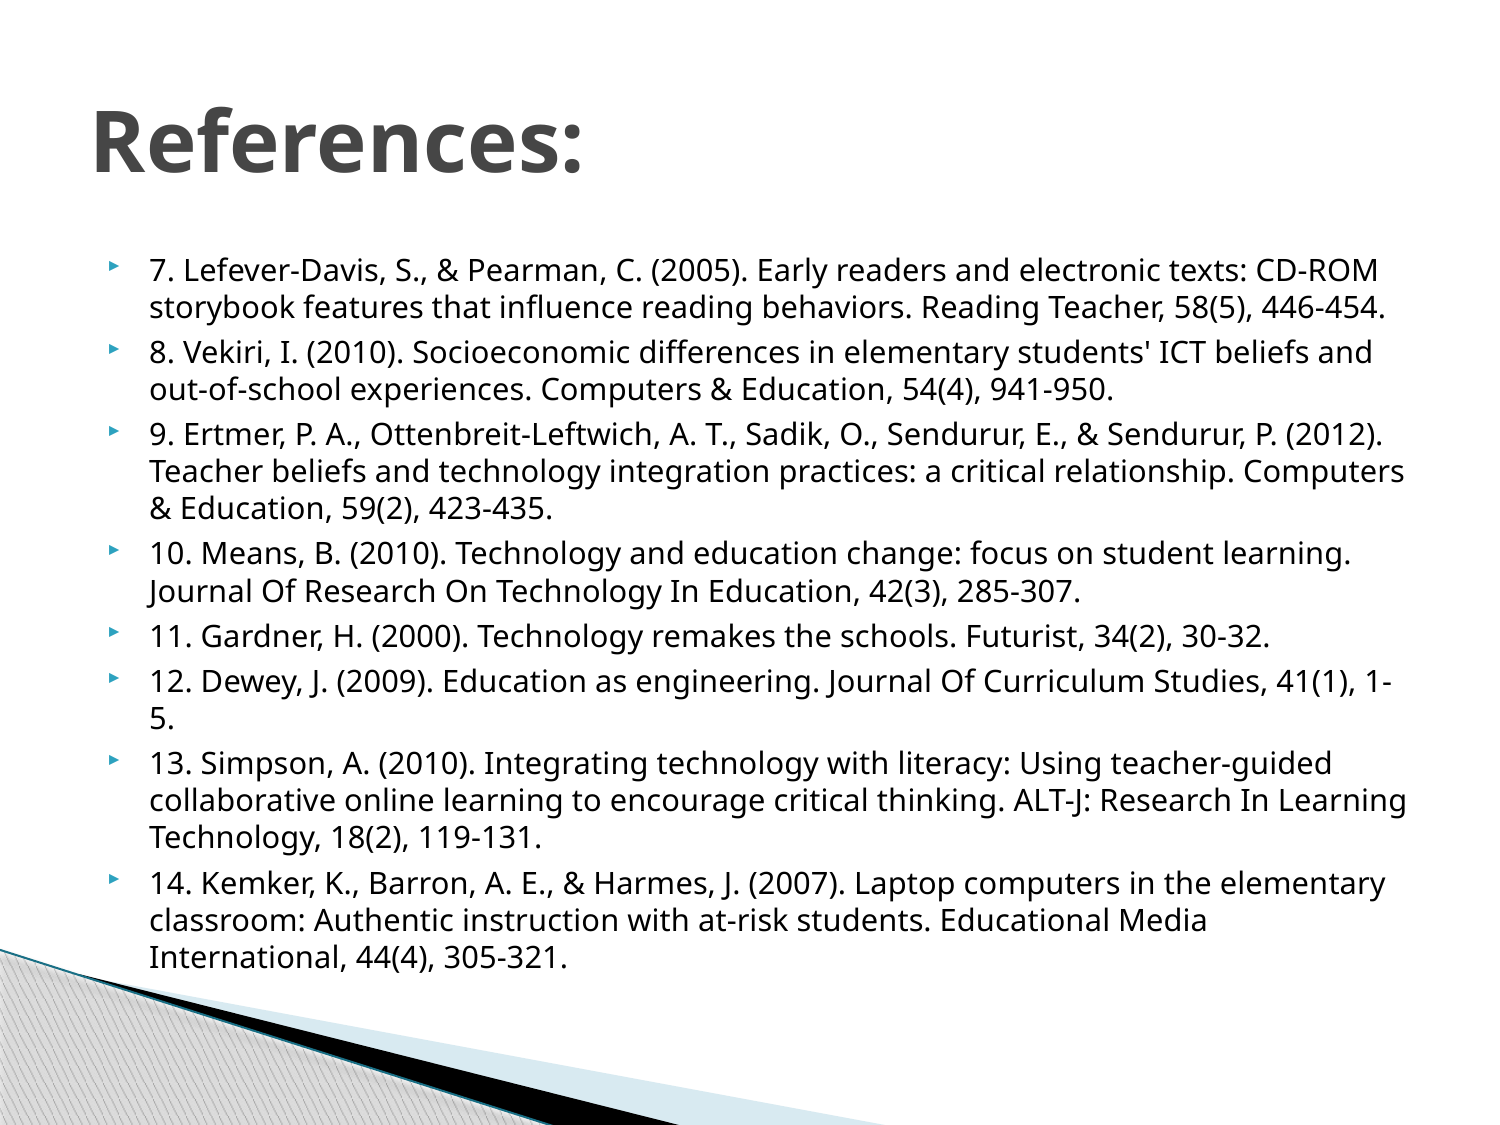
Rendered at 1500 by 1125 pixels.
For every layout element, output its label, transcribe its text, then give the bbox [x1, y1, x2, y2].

title References: [75, 45, 1425, 233]
list 7. Lefever-Davis, S., & Pearman, C. (2005). Early readers and electronic texts: CD-ROM storybook features that influence reading behaviors. Reading Teacher, 58(5), 446-454. 8. Vekiri, I. (2010). Socioeconomic differences in elementary students' ICT beliefs and out-of-school experiences. Computers & Education, 54(4), 941-950. 9. Ertmer, P. A., Ottenbreit-Leftwich, A. T., Sadik, O., Sendurur, E., & Sendurur, P. (2012). Teacher beliefs and technology integration practices: a critical relationship. Computers & Education, 59(2), 423-435. 10. Means, B. (2010). Technology and education change: focus on student learning. Journal Of Research On Technology In Education, 42(3), 285-307. 11. Gardner, H. (2000). Technology remakes the schools. Futurist, 34(2), 30-32. 12. Dewey, J. (2009). Education as engineering. Journal Of Curriculum Studies, 41(1), 1-5. 13. Simpson, A. (2010). Integrating technology with literacy: Using teacher-guided collaborative online learning to encourage critical thinking. ALT-J: Research In Learning Technology, 18(2), 119-131. 14. Kemker, K., Barron, A. E., & Harmes, J. (2007). Laptop computers in the elementary classroom: Authentic instruction with at-risk students. Educational Media International, 44(4), 305-321. [75, 243, 1425, 986]
